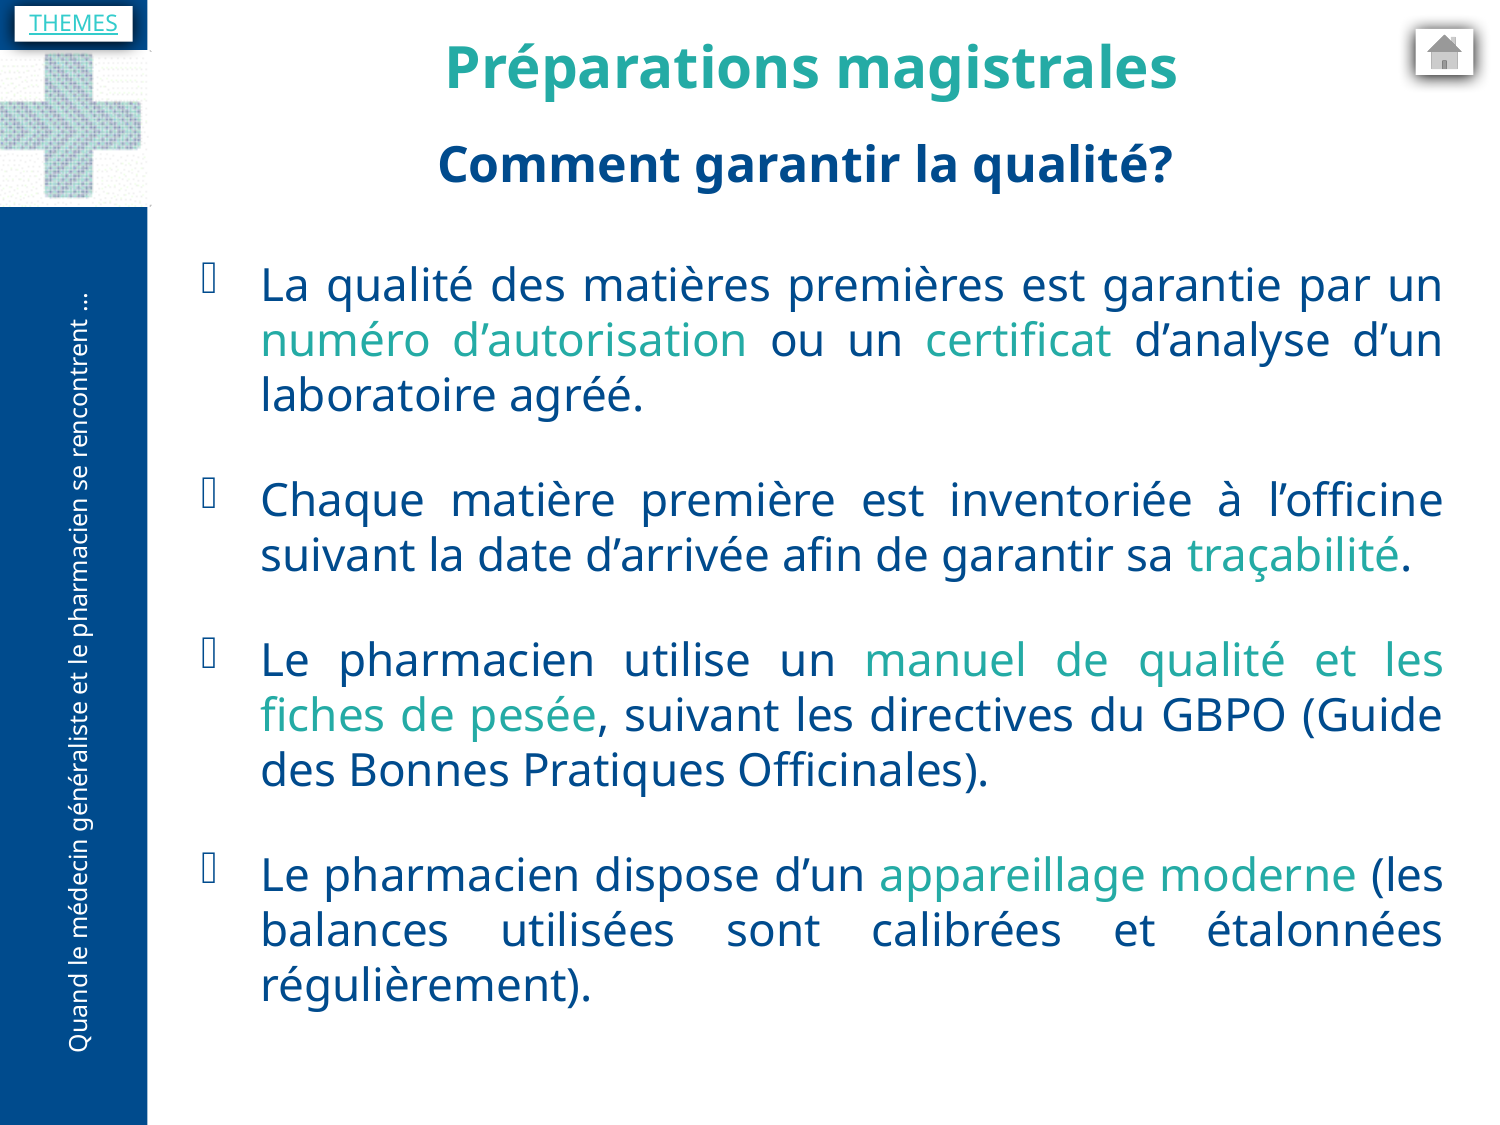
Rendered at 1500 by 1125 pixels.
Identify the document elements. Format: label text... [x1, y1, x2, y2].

text_box Préparations magistrales [163, 30, 1460, 124]
text_box Comment garantir la qualité? [163, 124, 1460, 200]
list La qualité des matières premières est garantie par un numéro d’autorisation ou un certificat d’analyse d’un laboratoire agréé. Chaque matière première est inventoriée à l’officine suivant la date d’arrivée afin de garantir sa traçabilité. Le pharmacien utilise un manuel de qualité et les fiches de pesée, suivant les directives du GBPO (Guide des Bonnes Pratiques Officinales). Le pharmacien dispose d’un appareillage moderne (les balances utilisées sont calibrées et étalonnées régulièrement). [185, 247, 1460, 1099]
text_box [1415, 28, 1474, 76]
text_box THEMES [14, 5, 134, 42]
picture [0, 50, 152, 207]
